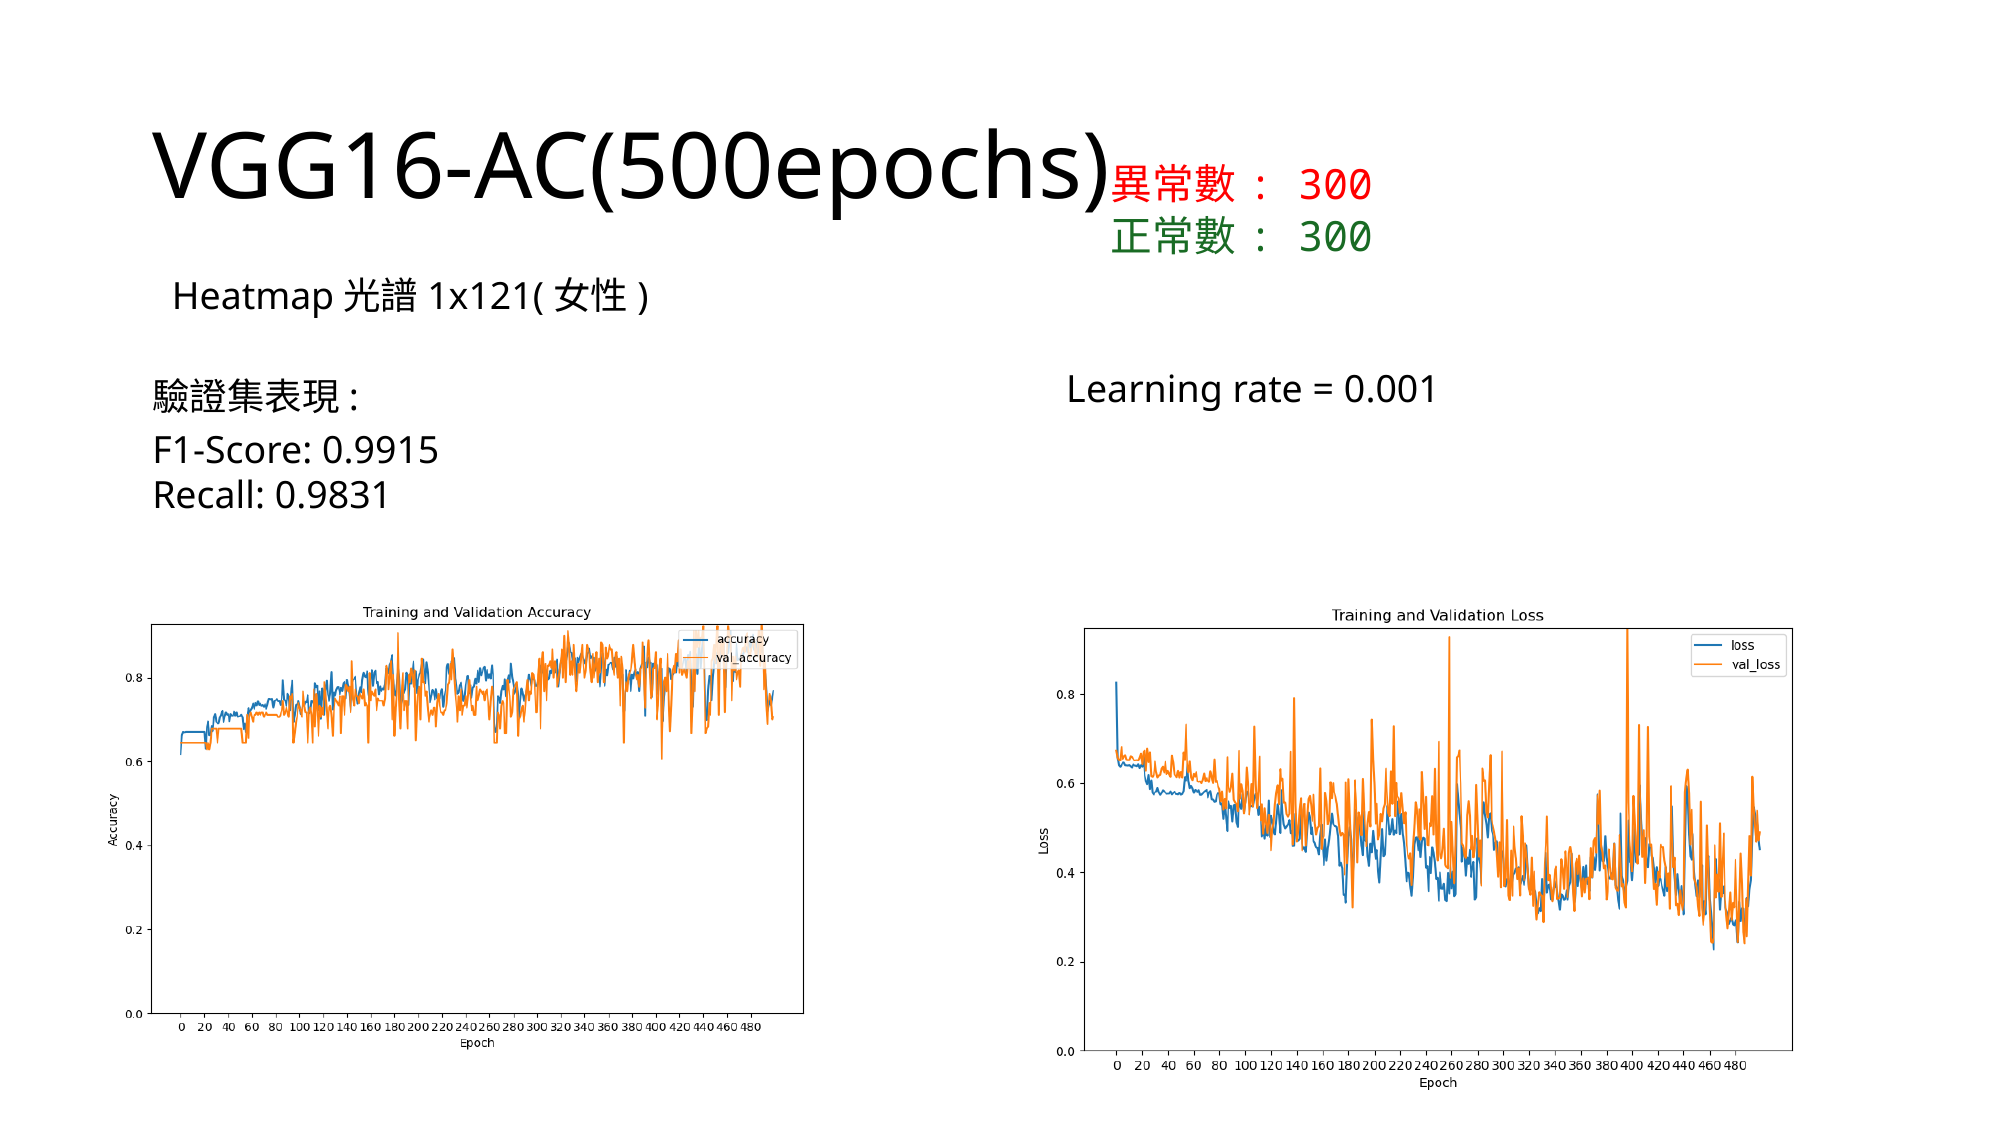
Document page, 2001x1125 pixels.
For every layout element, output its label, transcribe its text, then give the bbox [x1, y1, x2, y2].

picture [95, 588, 832, 1066]
picture [1027, 588, 1810, 1094]
table_header 異常數: 300 [1109, 150, 1540, 201]
text_box 驗證集表現: [137, 365, 407, 426]
title VGG16-AC(500epochs) [137, 59, 1863, 278]
table_cell 正常數: 300 [1109, 201, 1540, 253]
text_box F1-Score: 0.9915 Recall: 0.9831 [137, 418, 586, 524]
text_box Learning rate = 0.001 [1051, 358, 1500, 418]
text_box Heatmap光譜1x121(女性) [157, 264, 706, 324]
